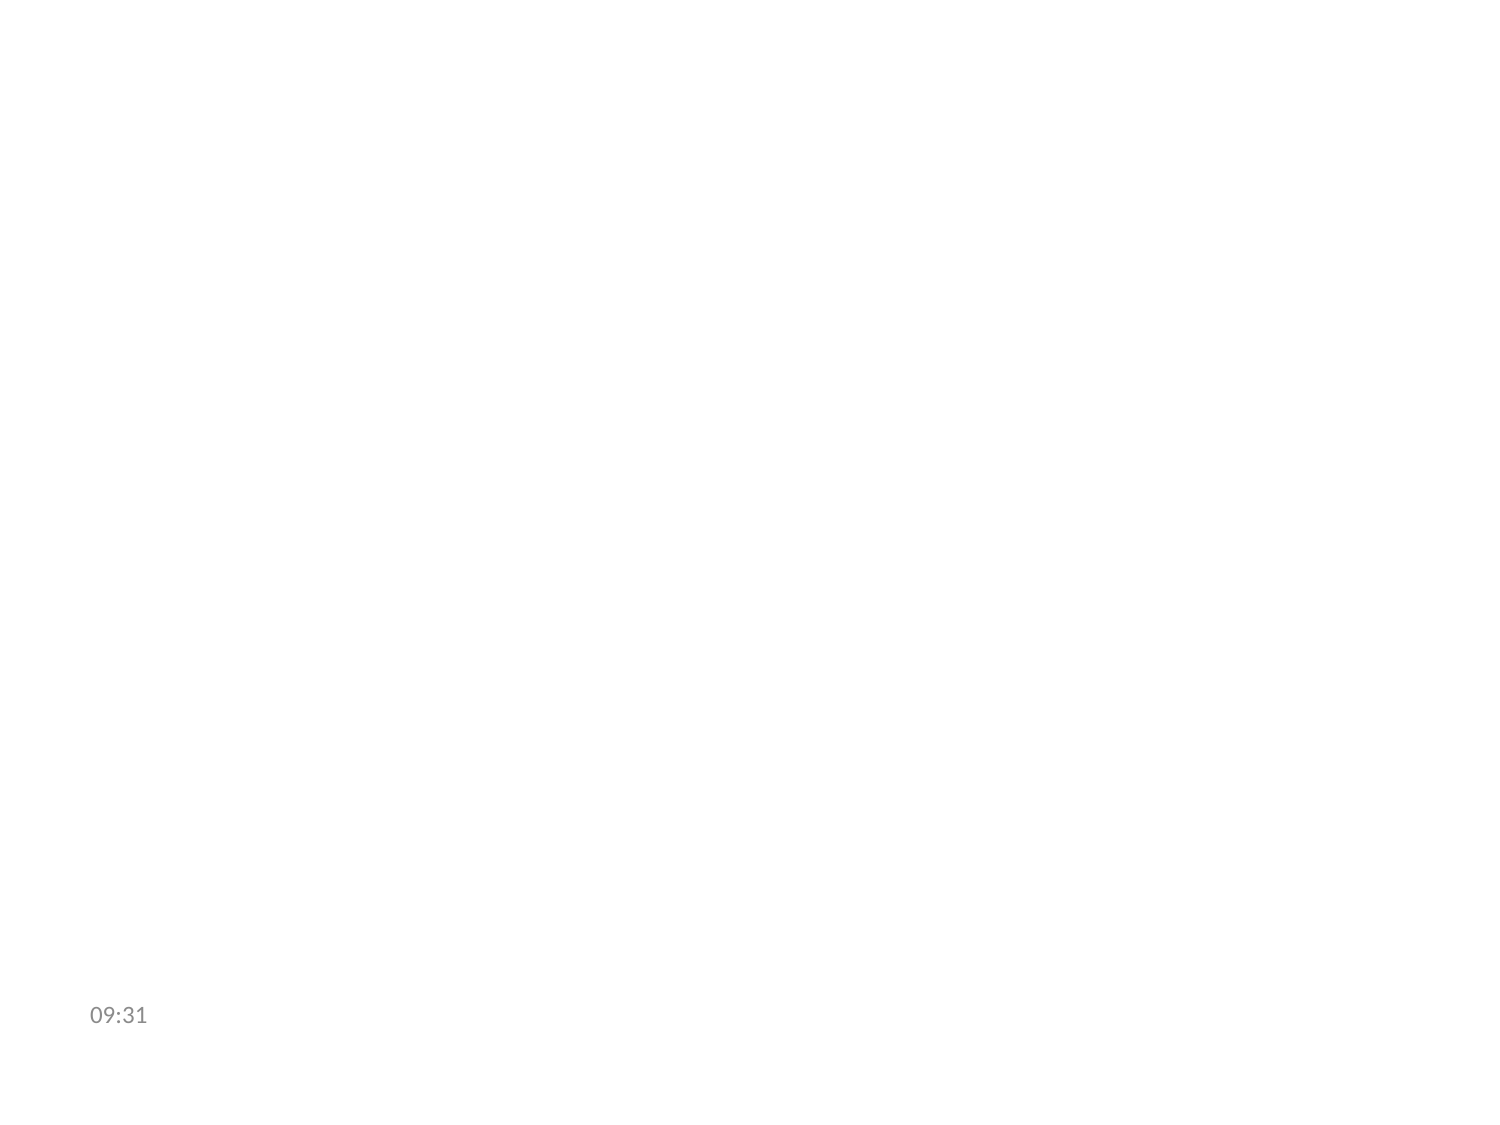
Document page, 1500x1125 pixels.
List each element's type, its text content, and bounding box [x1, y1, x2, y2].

text_box 15:35 [75, 983, 425, 1044]
